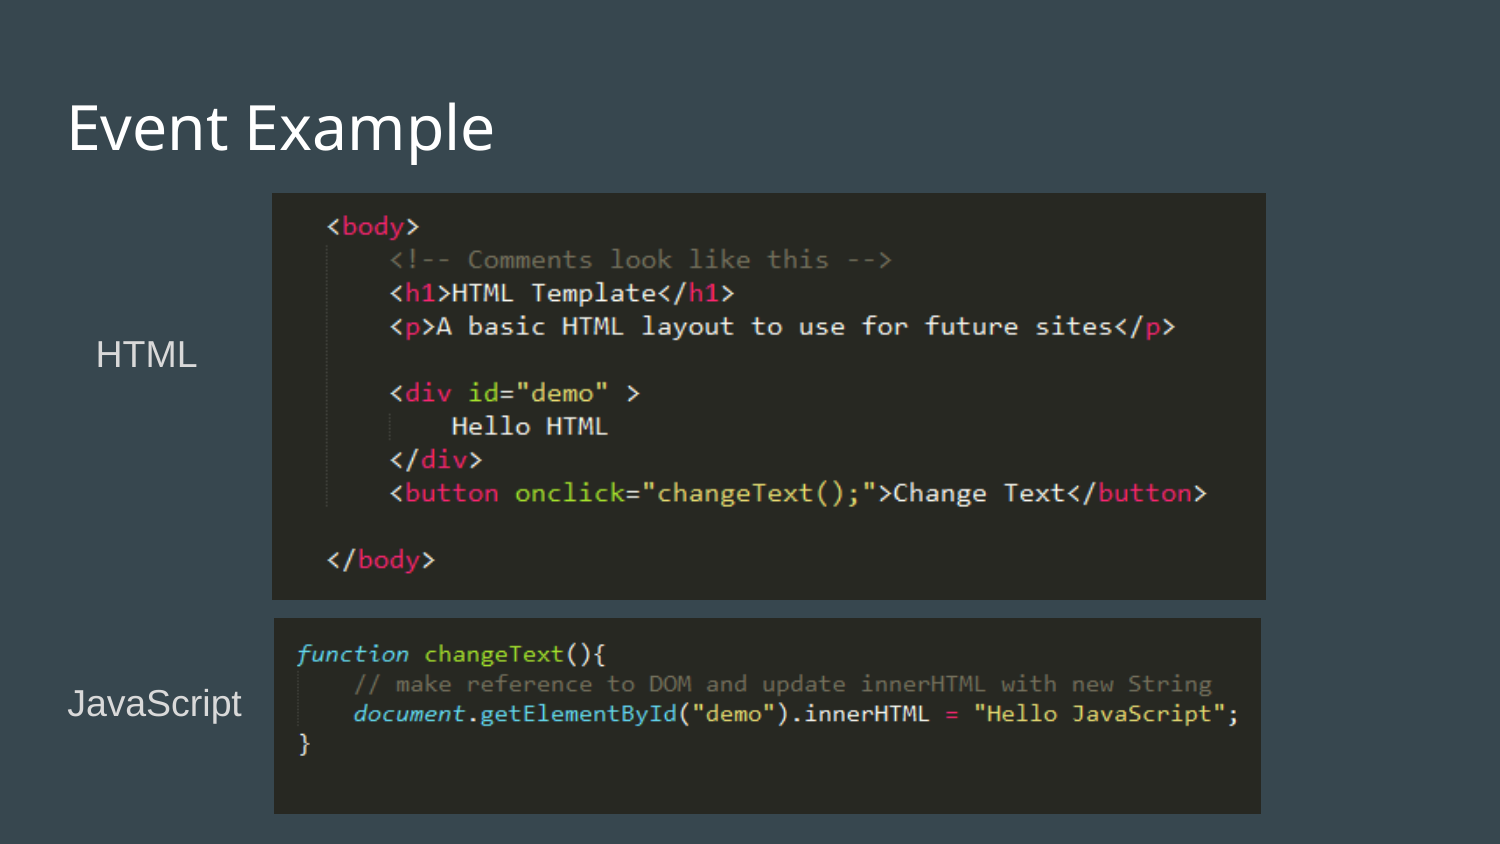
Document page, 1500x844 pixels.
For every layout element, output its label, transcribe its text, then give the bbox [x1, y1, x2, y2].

picture [274, 618, 1261, 814]
picture [271, 193, 1266, 600]
title Event Example [51, 72, 1449, 167]
text_box JavaScript [52, 663, 269, 769]
text_box HTML [80, 314, 266, 419]
